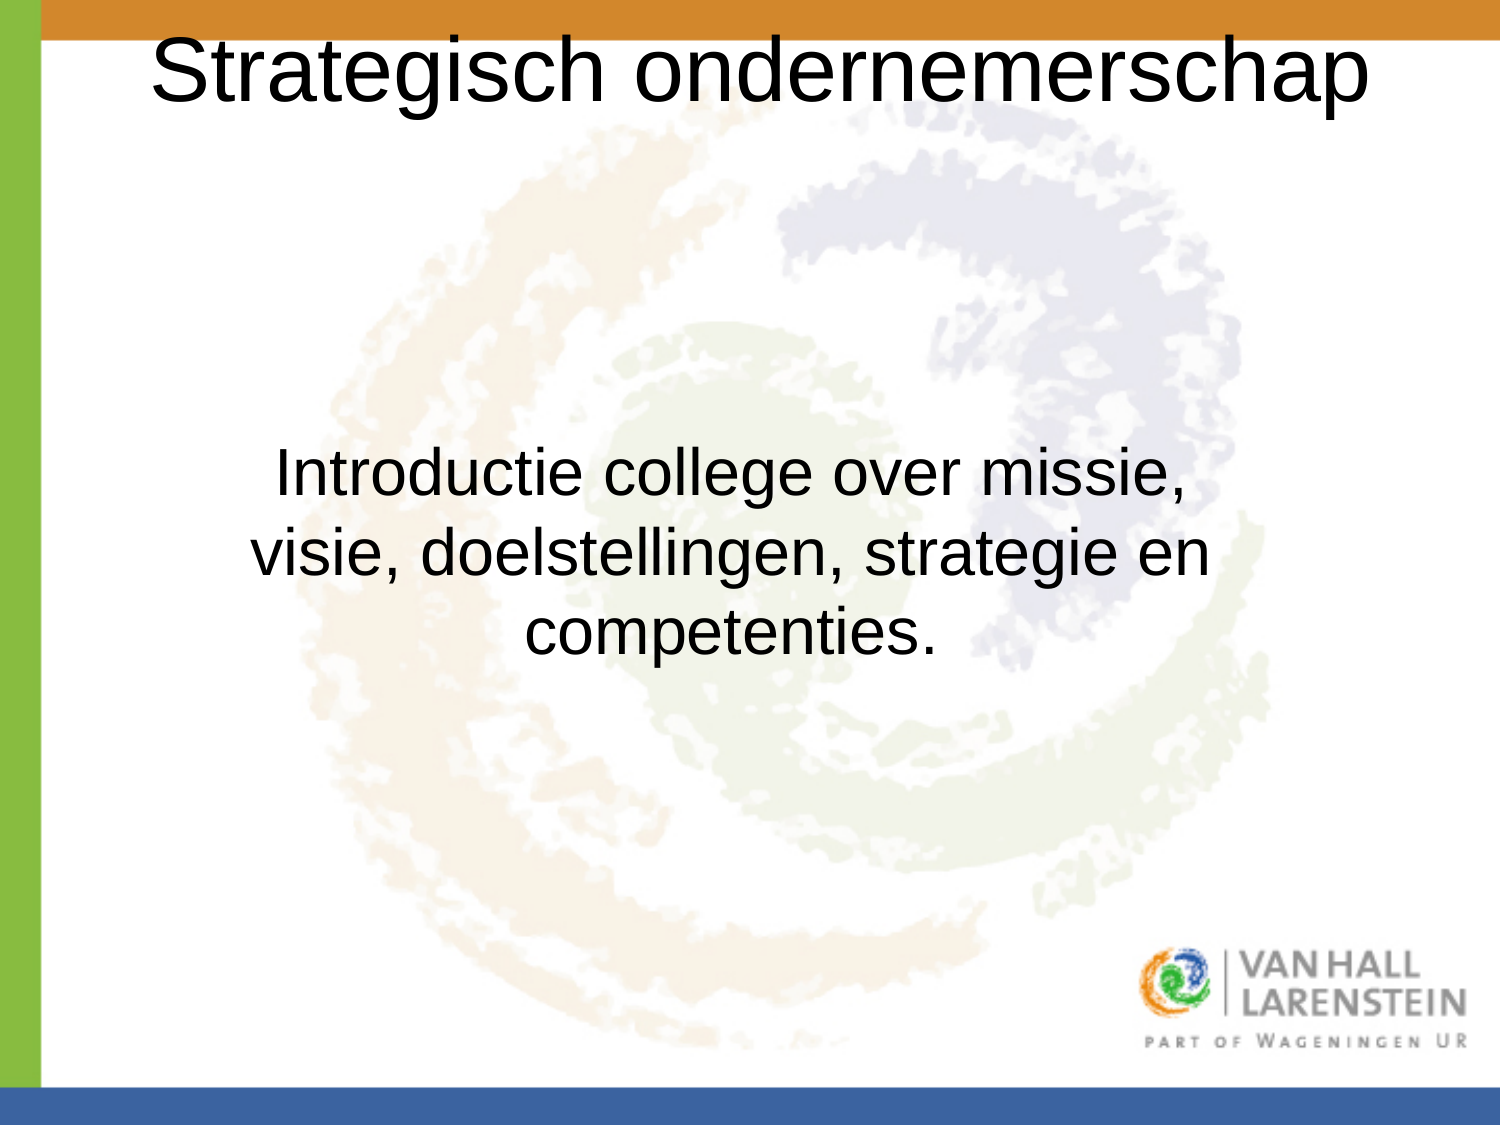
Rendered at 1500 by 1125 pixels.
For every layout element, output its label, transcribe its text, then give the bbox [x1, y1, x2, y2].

picture [0, 0, 1500, 1125]
title Strategisch ondernemerschap [123, 54, 1399, 296]
subtitle Introductie college over missie, visie, doelstellingen, strategie en competenties. [206, 420, 1257, 835]
